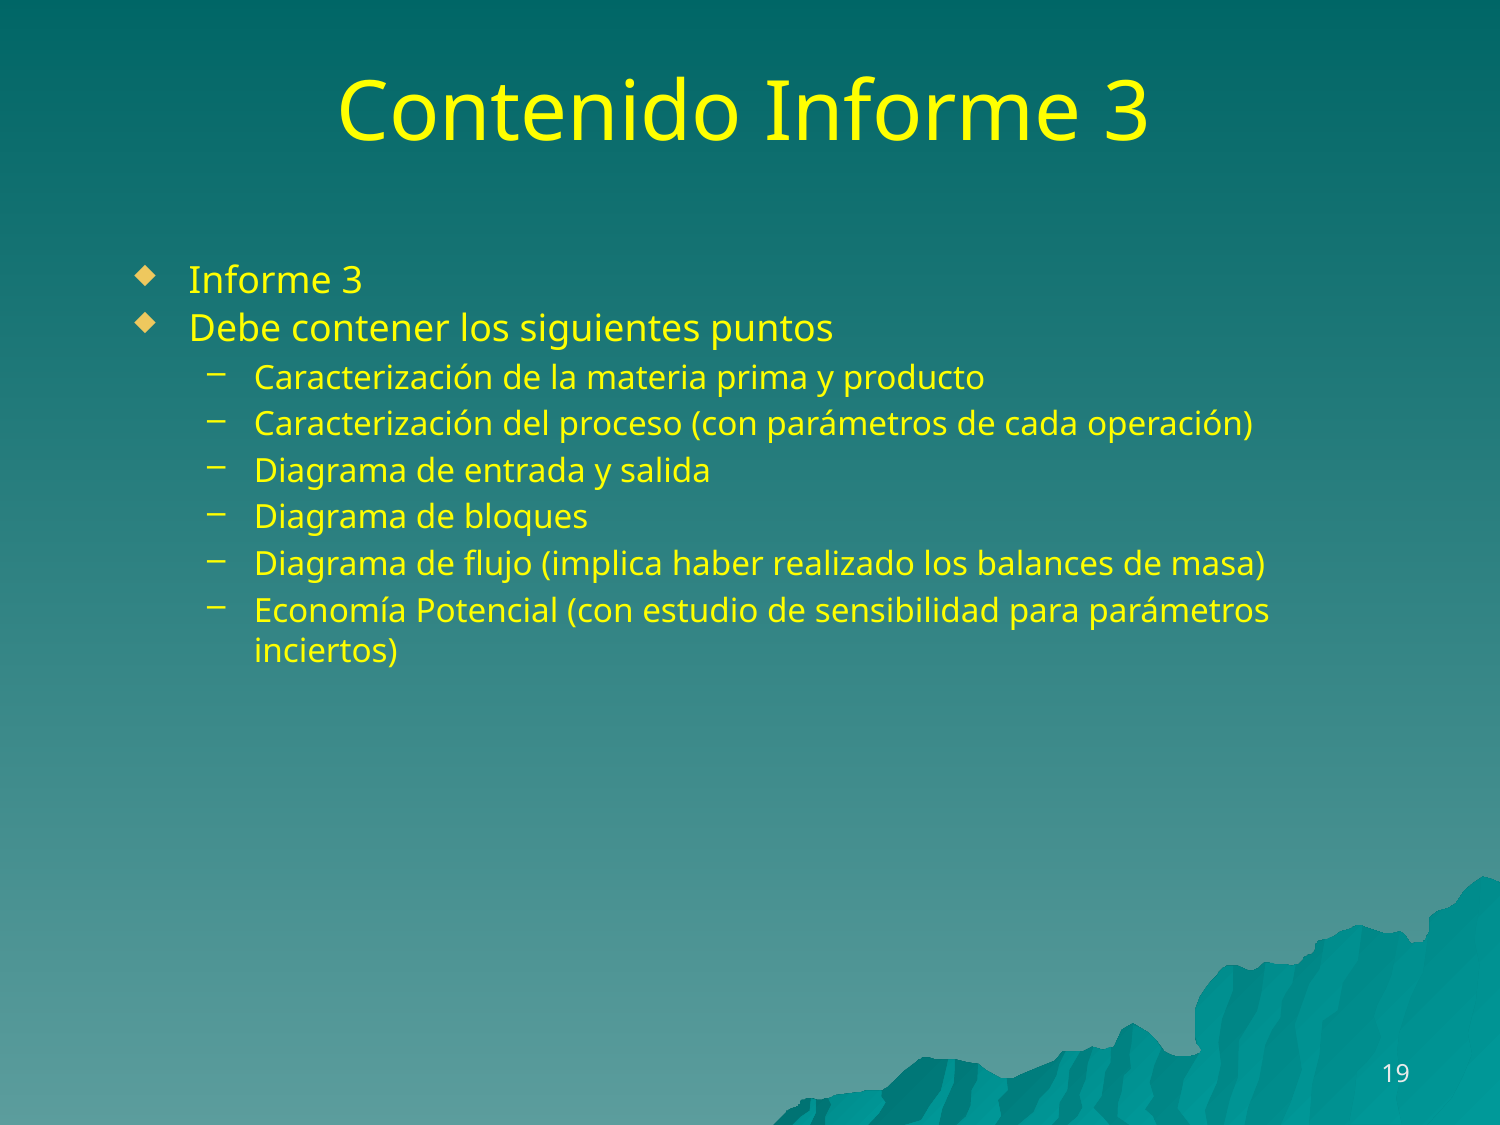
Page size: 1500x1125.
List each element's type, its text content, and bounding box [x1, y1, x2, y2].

slide_number 19 [1074, 1023, 1426, 1100]
list Informe 3 Debe contener los siguientes puntos Caracterización de la materia prima y producto Caracterización del proceso (con parámetros de cada operación) Diagrama de entrada y salida Diagrama de bloques Diagrama de flujo (implica haber realizado los balances de masa) Economía Potencial (con estudio de sensibilidad para parámetros inciertos) [116, 175, 1393, 852]
text_box Contenido Informe 3 [58, 50, 1430, 165]
